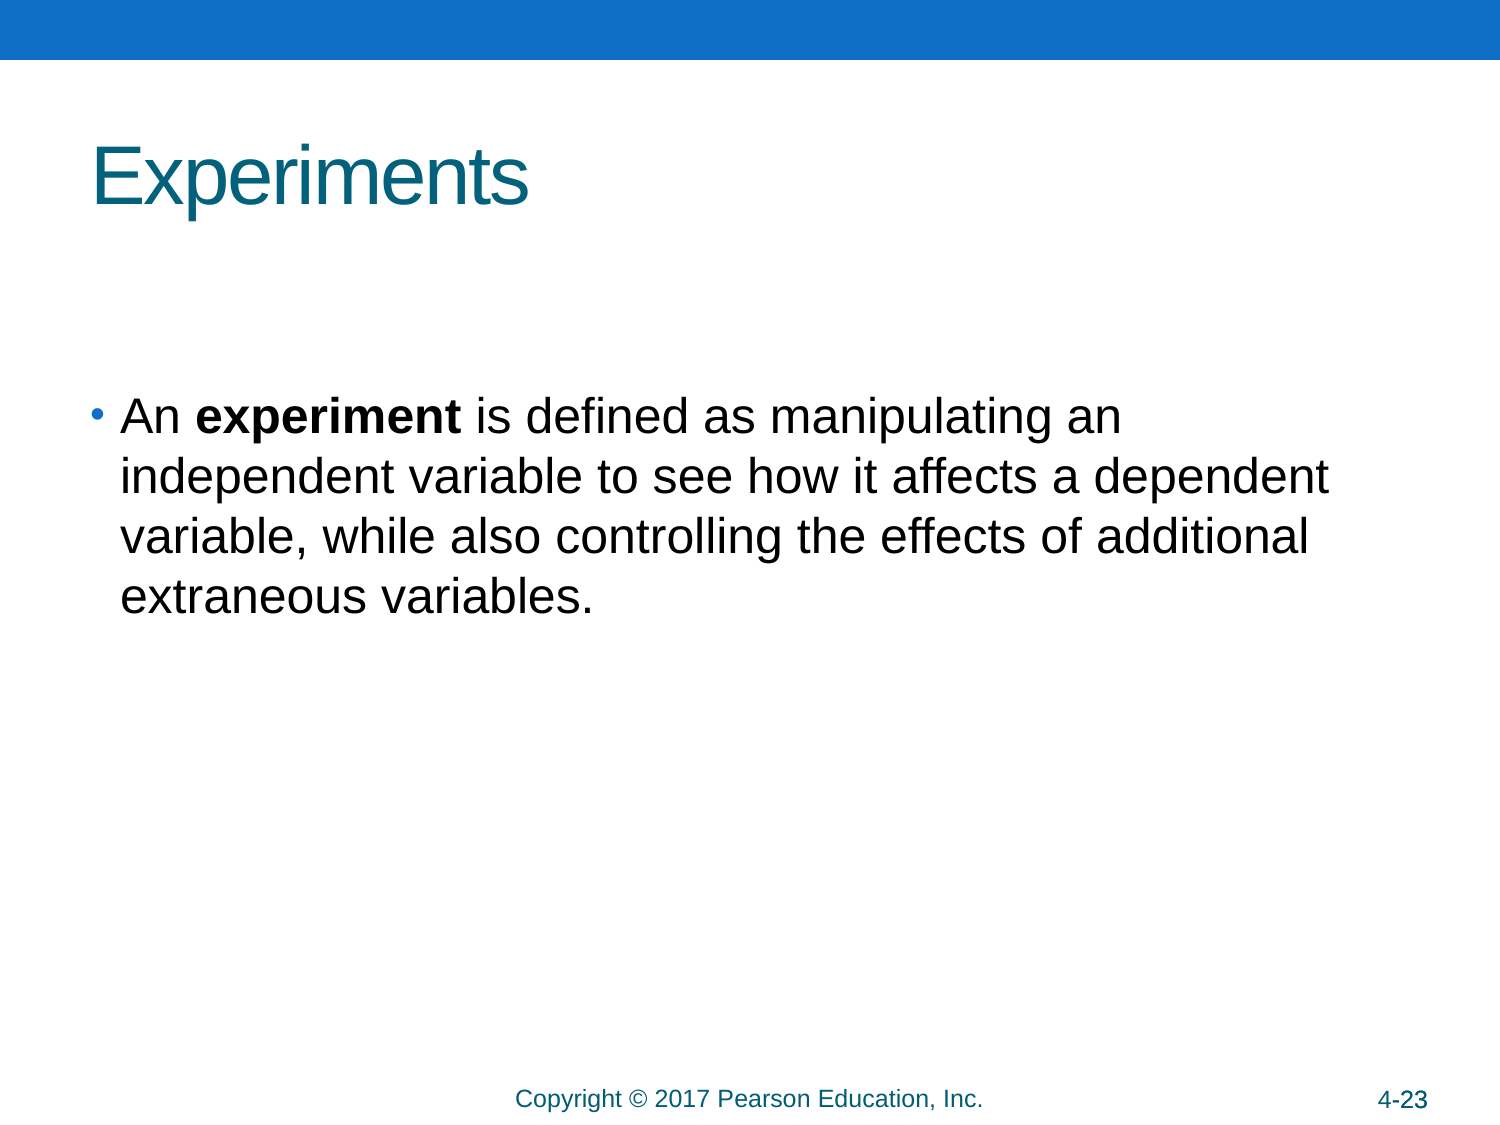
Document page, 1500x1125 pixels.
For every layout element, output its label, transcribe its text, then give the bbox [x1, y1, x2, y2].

slide_number 4-23 [1074, 1042, 1425, 1103]
title Experiments [75, 90, 1425, 253]
list An experiment is defined as manipulating an independent variable to see how it affects a dependent variable, while also controlling the effects of additional extraneous variables. [75, 376, 1425, 1125]
